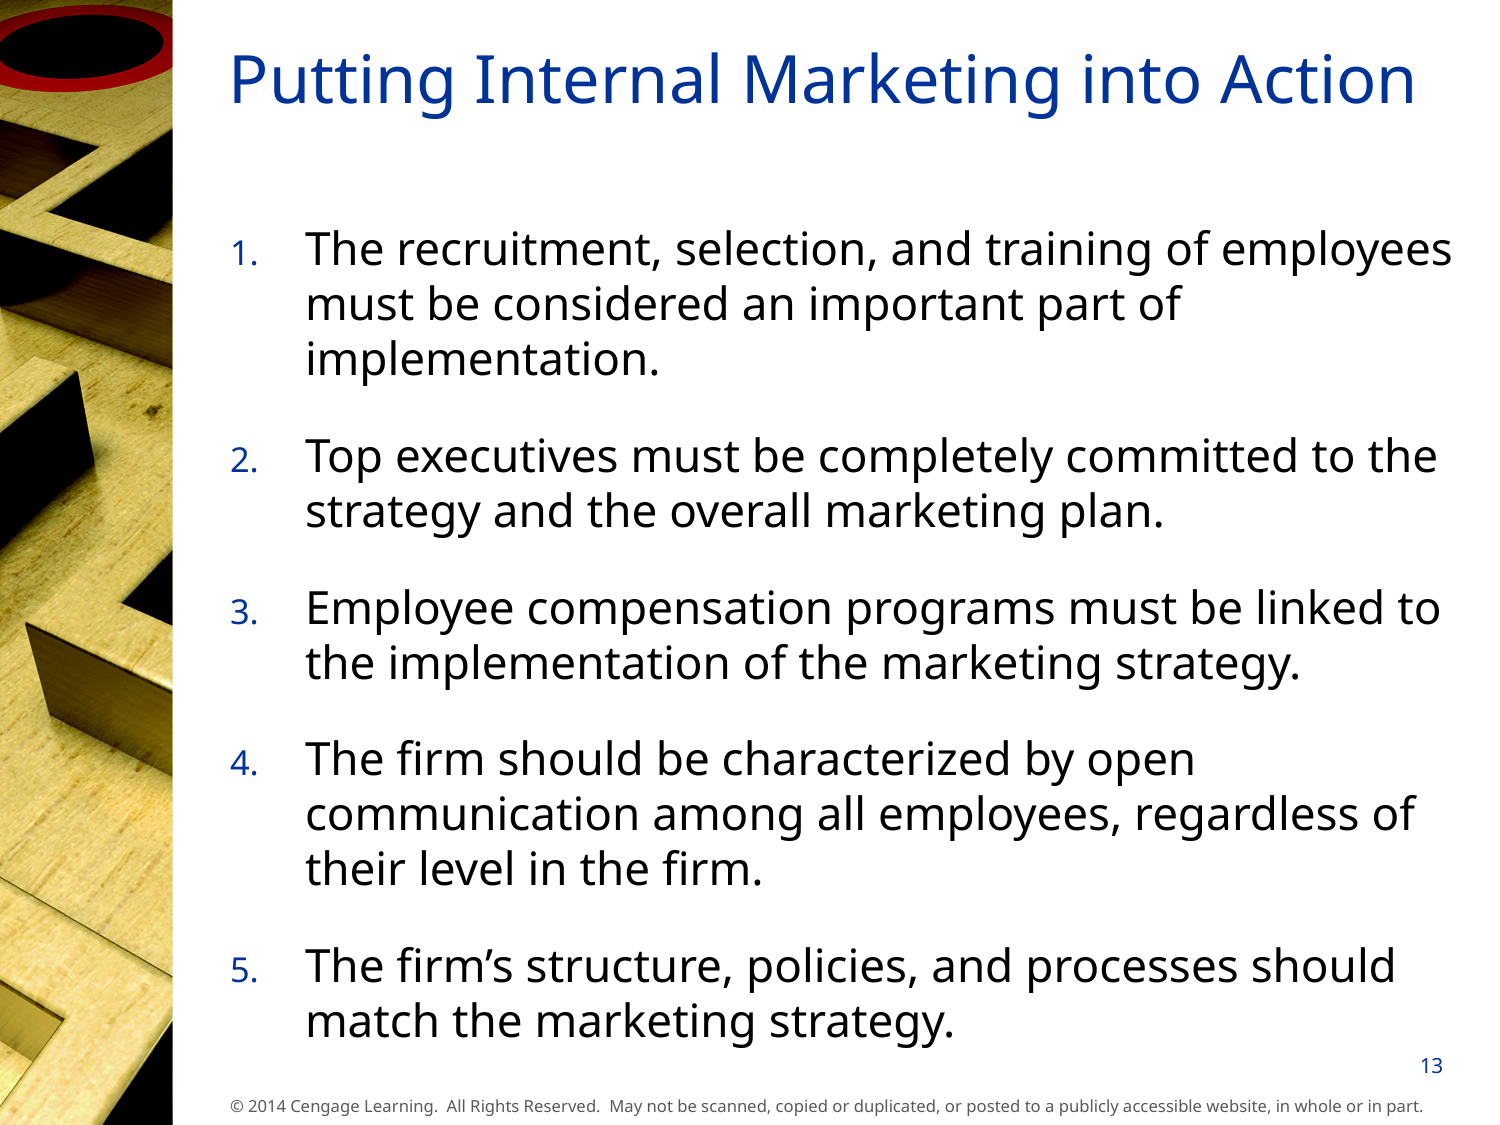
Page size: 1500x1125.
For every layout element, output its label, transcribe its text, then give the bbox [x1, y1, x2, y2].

title Putting Internal Marketing into Action [213, 29, 1454, 213]
picture [0, 0, 173, 1125]
slide_number 13 [1386, 1037, 1478, 1097]
list The recruitment, selection, and training of employees must be considered an important part of implementation. Top executives must be completely committed to the strategy and the overall marketing plan. Employee compensation programs must be linked to the implementation of the marketing strategy. The firm should be characterized by open communication among all employees, regardless of their level in the firm. The firm’s structure, policies, and processes should match the marketing strategy. [215, 212, 1478, 1097]
